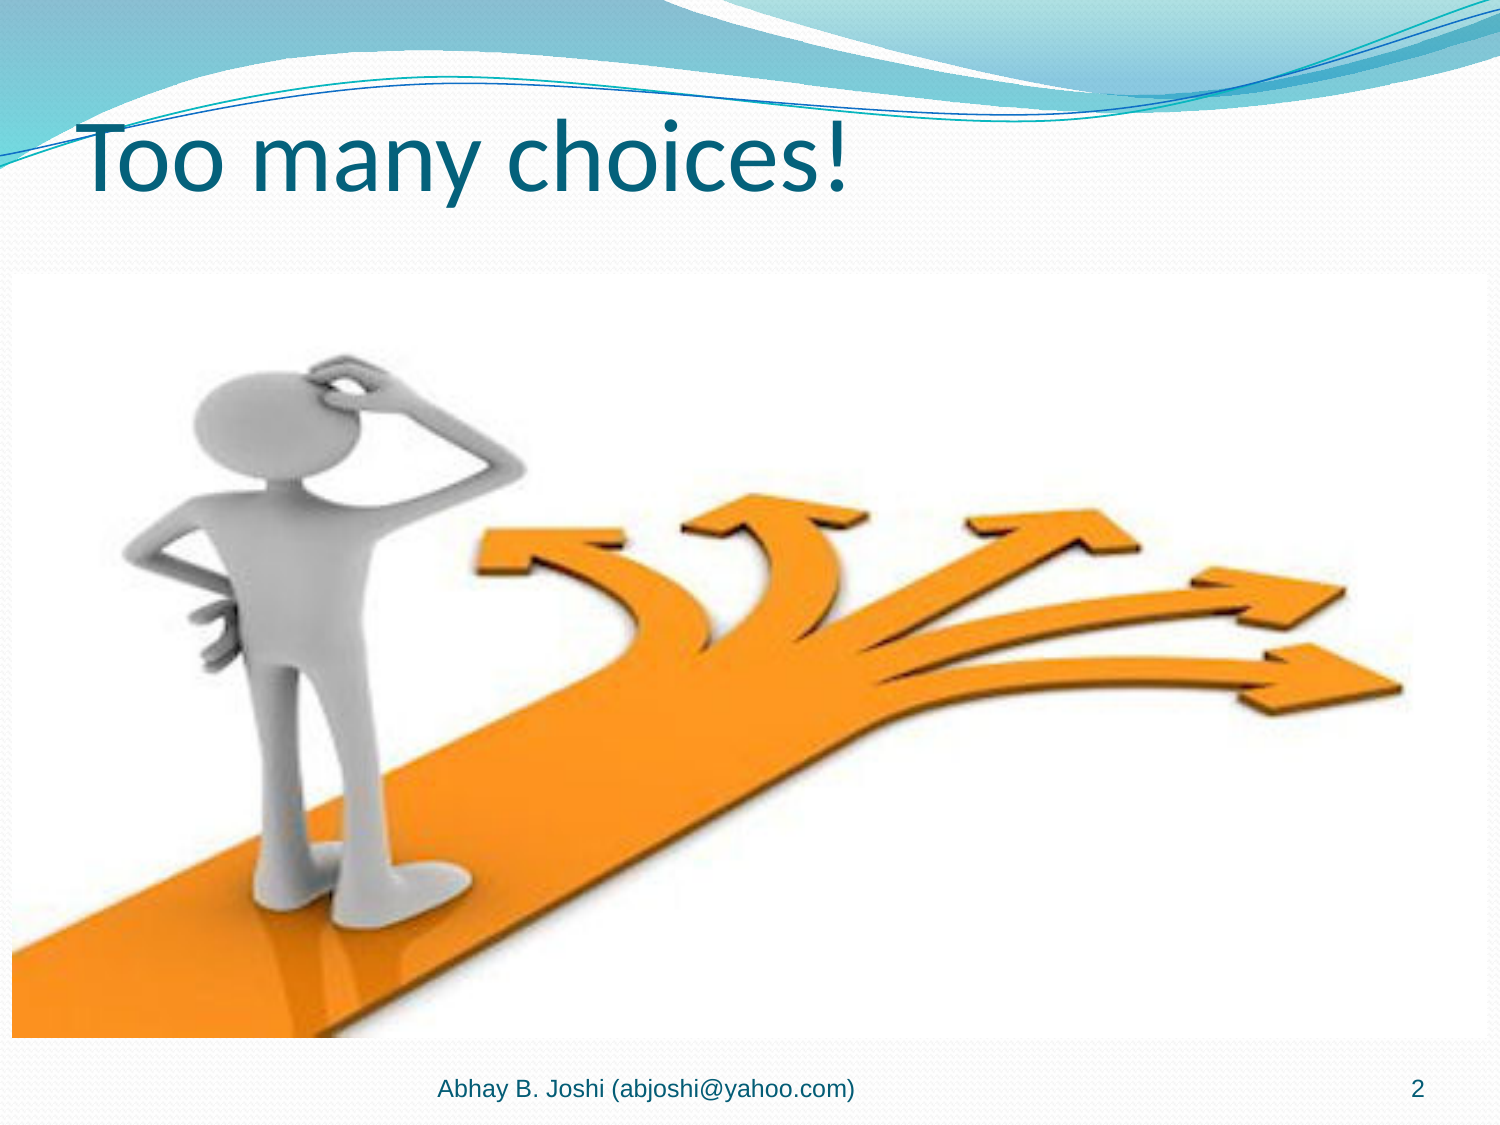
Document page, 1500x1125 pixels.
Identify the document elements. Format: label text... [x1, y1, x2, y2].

slide_number 2 [1299, 1050, 1425, 1103]
title Too many choices! [75, 24, 1425, 213]
footer Abhay B. Joshi (abjoshi@yahoo.com) [437, 1050, 988, 1103]
picture [12, 274, 1488, 1038]
